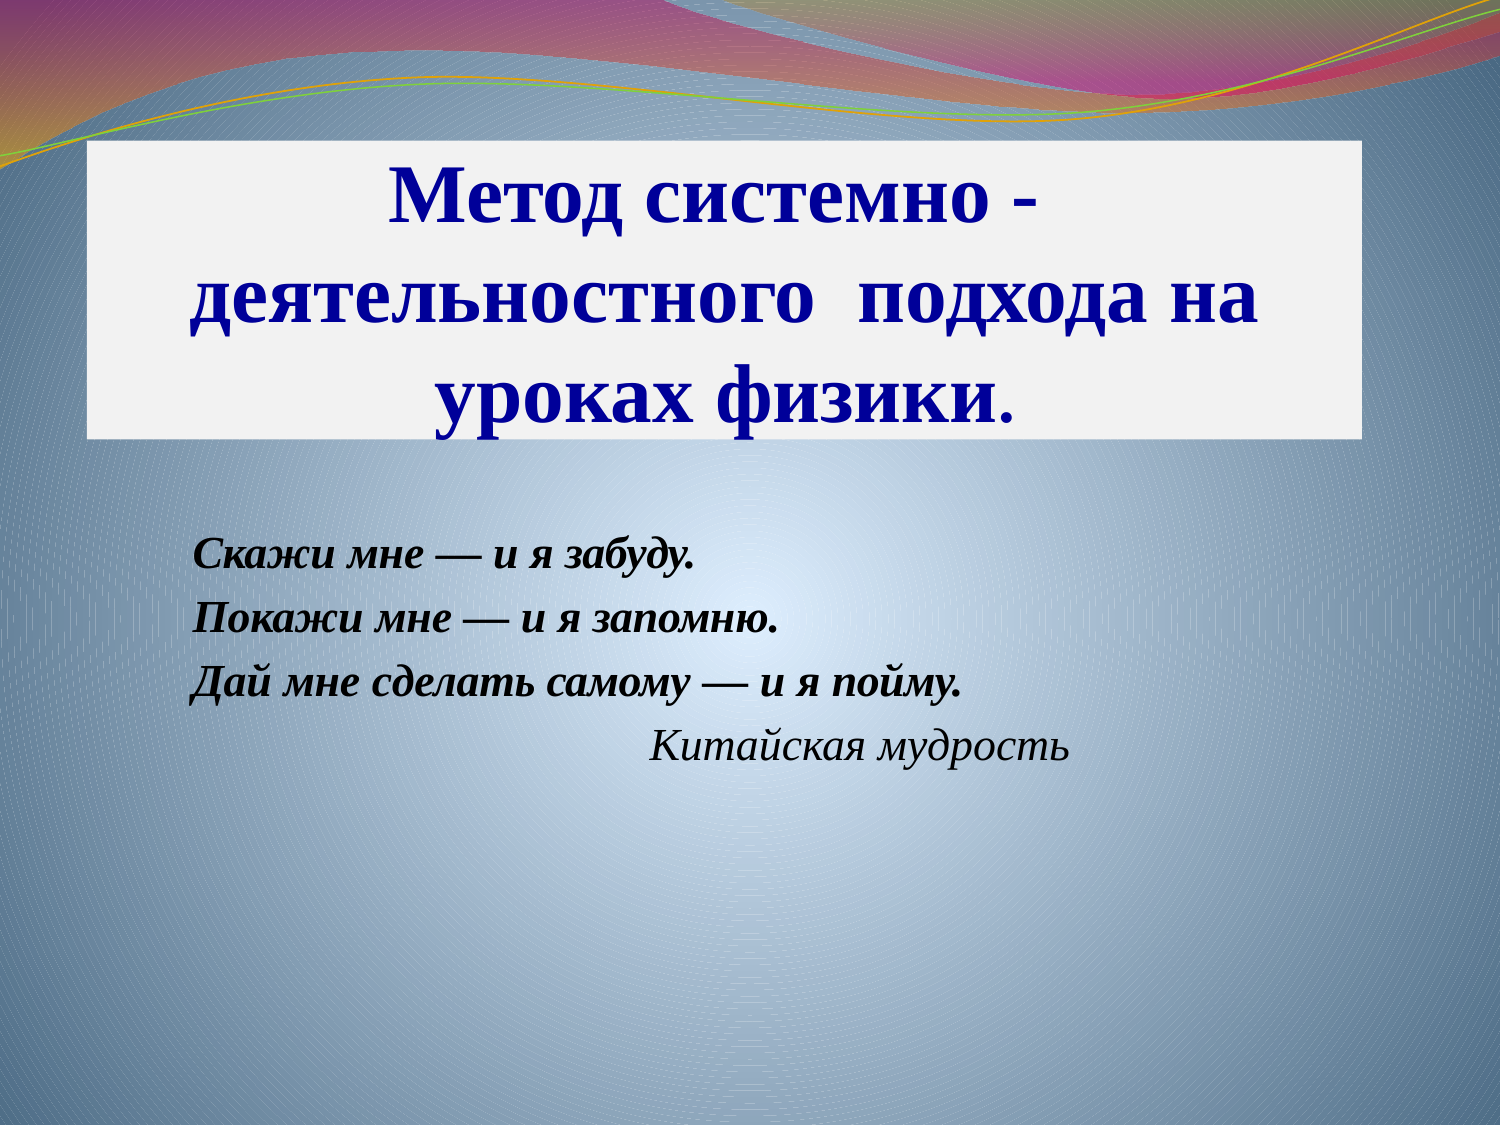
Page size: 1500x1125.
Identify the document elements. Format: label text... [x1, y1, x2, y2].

list Скажи мне — и я забуду. Покажи мне — и я запомню. Дай мне сделать самому — и я пойму. Китайская мудрость [183, 515, 1394, 917]
title Метод системно - деятельностного подхода на уроках физики. [86, 140, 1362, 440]
